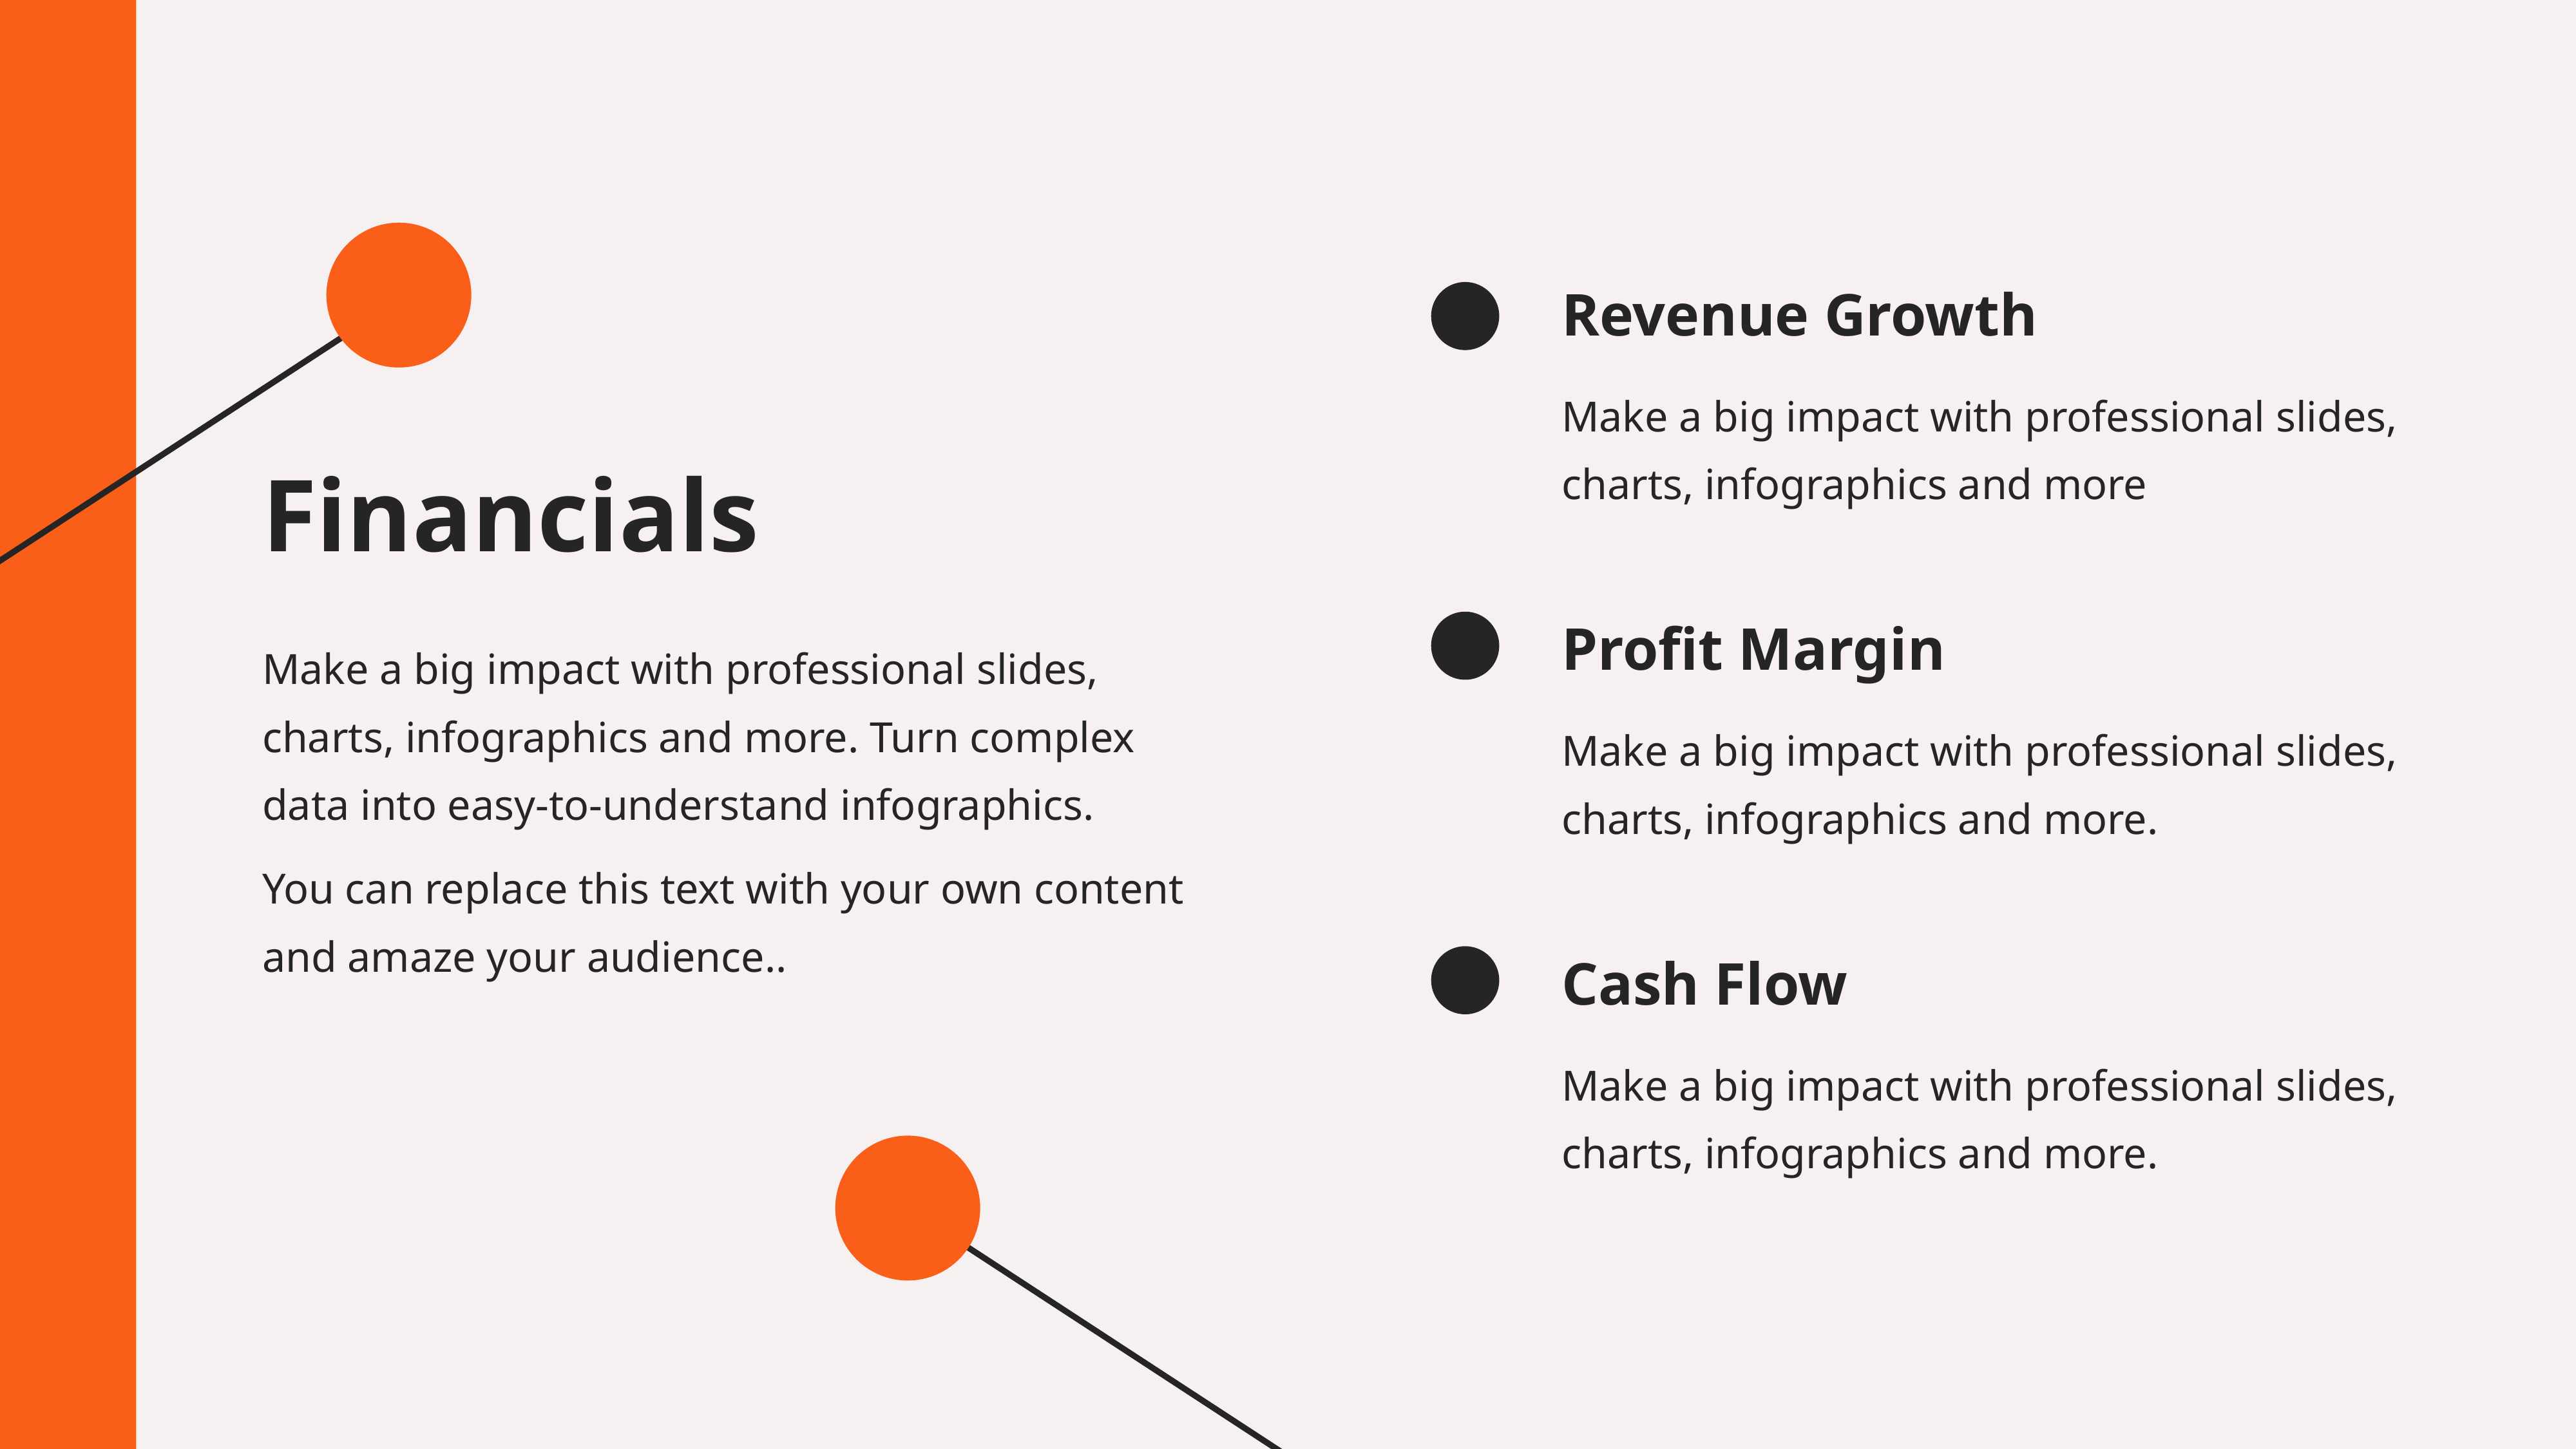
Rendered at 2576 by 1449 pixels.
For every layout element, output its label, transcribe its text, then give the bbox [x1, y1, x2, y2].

text_box [0, 567, 137, 1449]
text_box [0, 0, 137, 300]
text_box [908, 1208, 1315, 1449]
text_box [1430, 281, 1500, 351]
text_box Make a big impact with professional slides, charts, infographics and more. Turn complex data into easy-to-understand infographics. You can replace this text with your own content and amaze your audience.. [253, 620, 1223, 985]
text_box Revenue Growth [1552, 266, 2416, 352]
text_box Make a big impact with professional slides, charts, infographics and more [1552, 367, 2416, 513]
text_box Profit Margin [1552, 601, 2416, 687]
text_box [0, 300, 399, 567]
text_box Make a big impact with professional slides, charts, infographics and more. [1552, 1036, 2416, 1182]
text_box [1430, 611, 1500, 681]
text_box [1430, 945, 1500, 1016]
text_box [325, 222, 472, 368]
text_box Cash Flow [1552, 935, 2416, 1021]
text_box Make a big impact with professional slides, charts, infographics and more. [1552, 701, 2416, 848]
text_box Financials [253, 435, 1223, 576]
text_box [834, 1135, 981, 1282]
